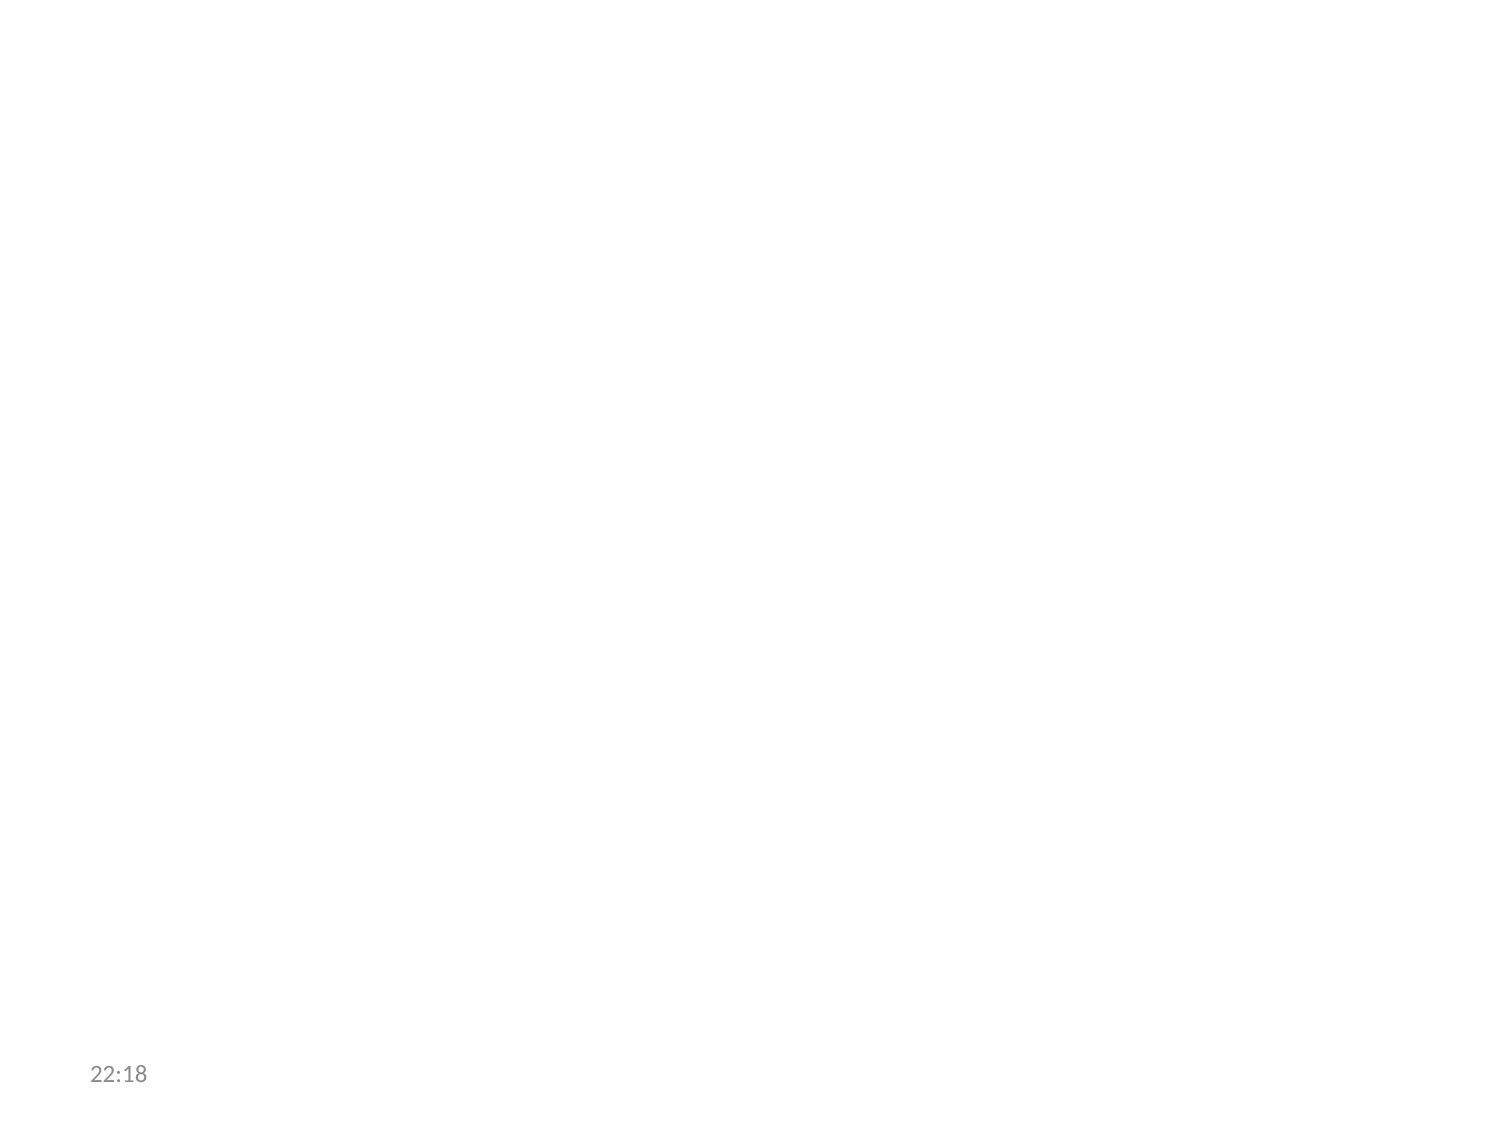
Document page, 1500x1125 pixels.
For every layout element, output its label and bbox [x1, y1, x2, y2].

slide_number [75, 1042, 425, 1103]
